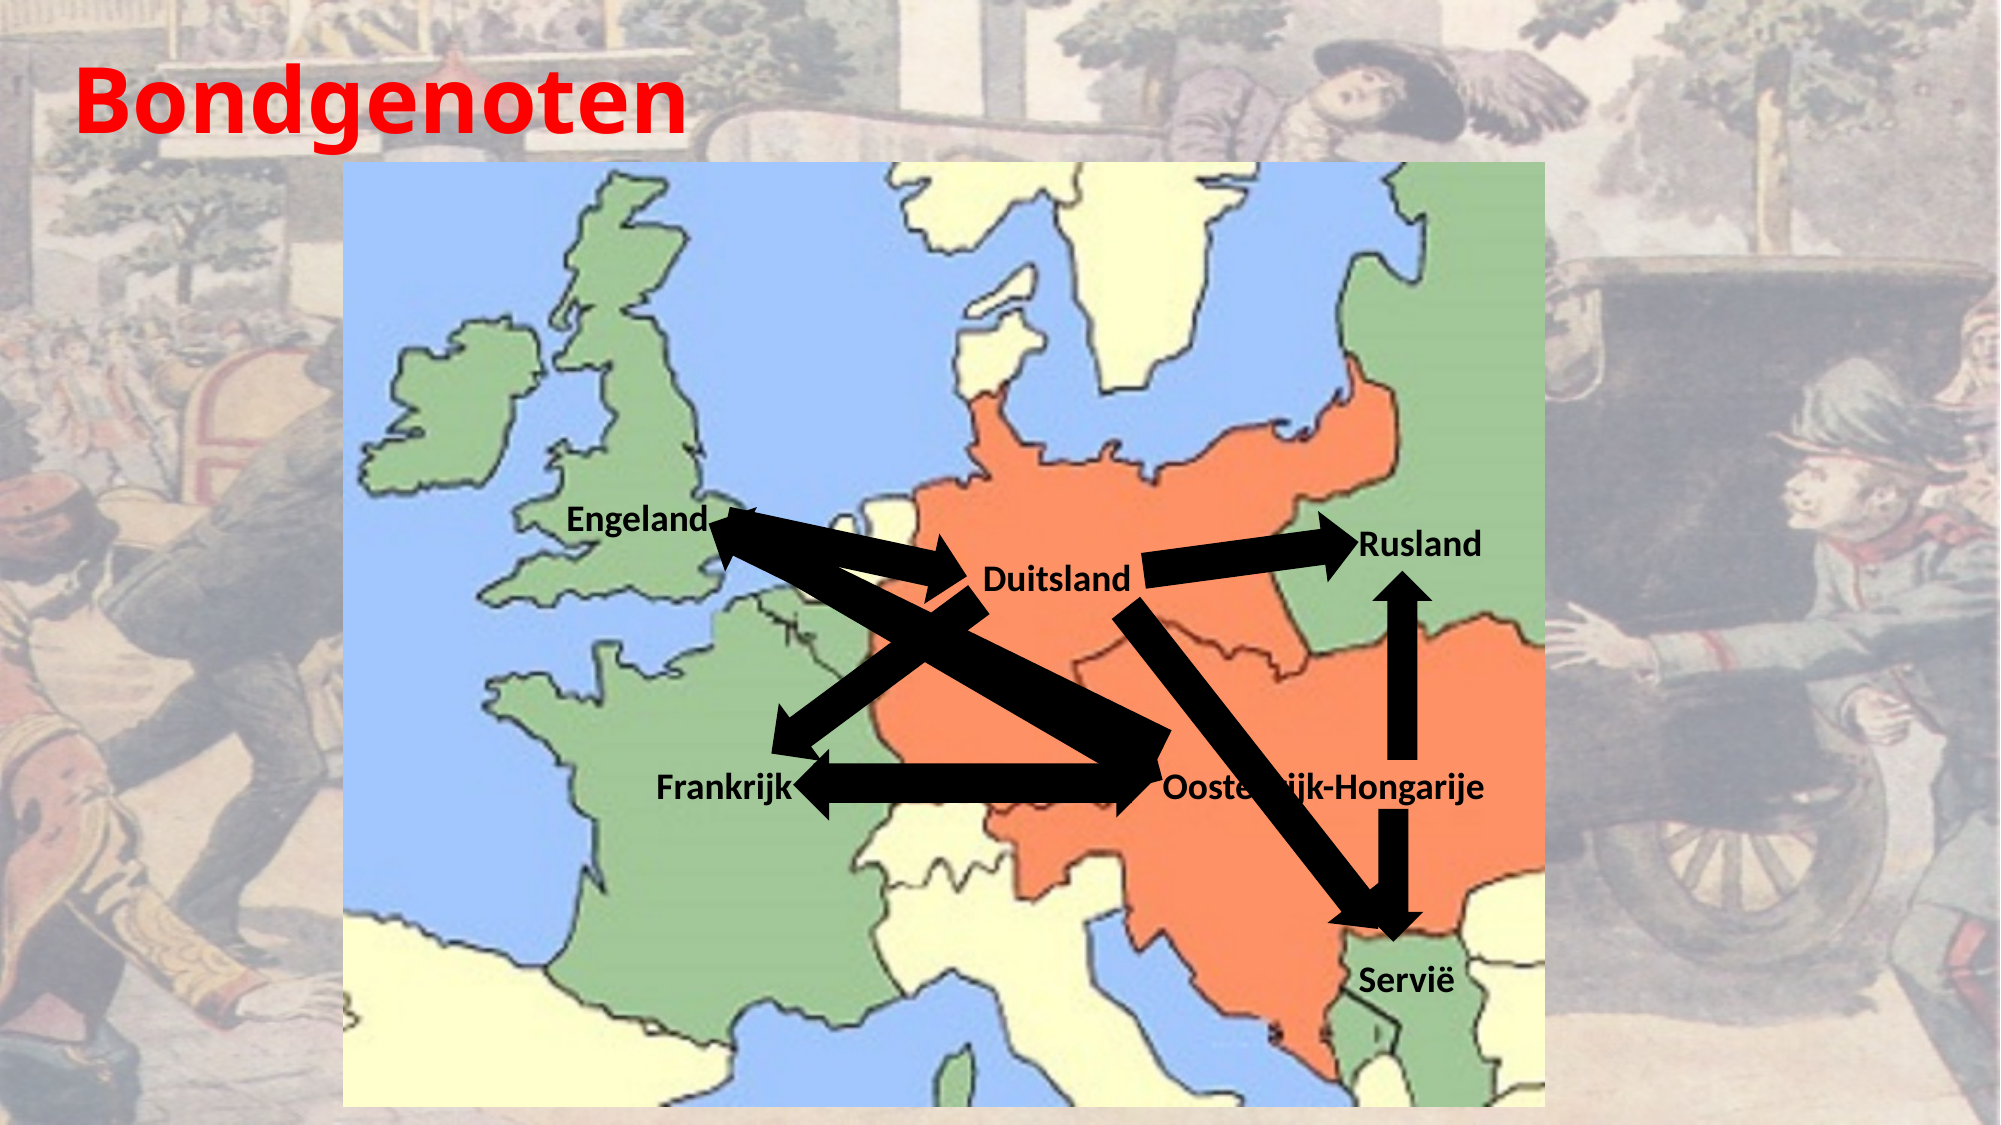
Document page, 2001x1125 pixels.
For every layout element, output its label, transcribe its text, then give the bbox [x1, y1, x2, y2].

title Bondgenoten [56, 17, 1782, 191]
picture [343, 162, 1545, 1107]
